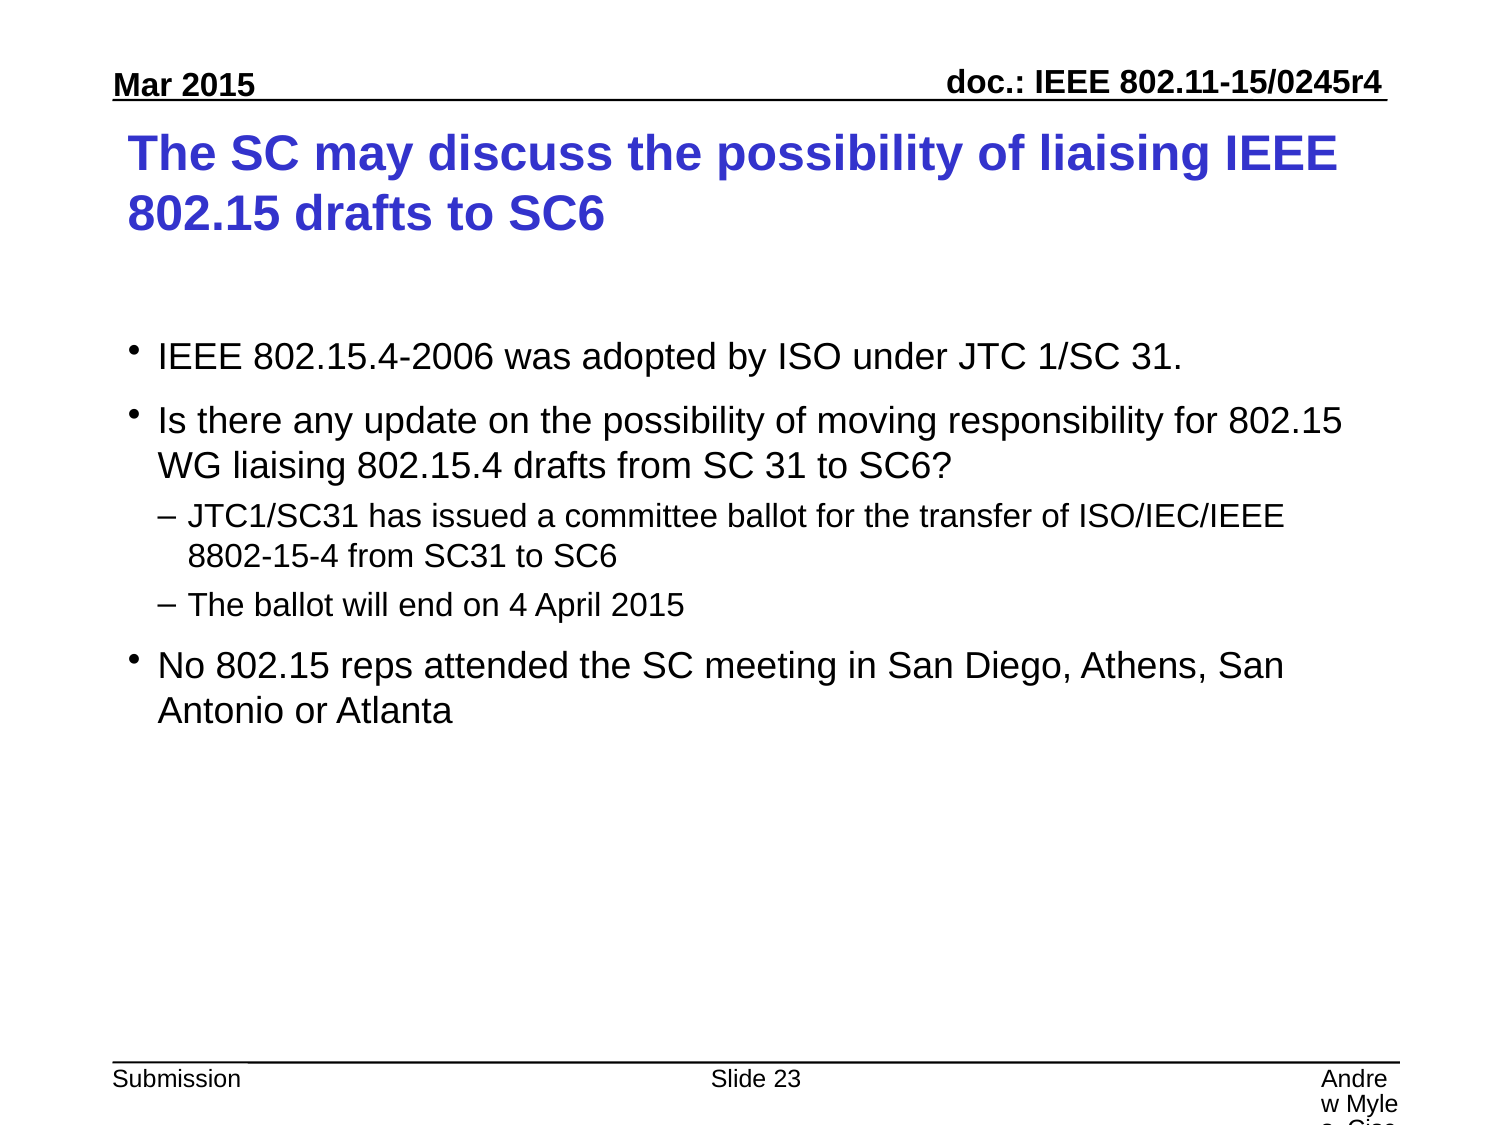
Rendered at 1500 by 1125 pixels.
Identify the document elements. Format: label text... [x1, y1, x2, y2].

list IEEE 802.15.4-2006 was adopted by ISO under JTC 1/SC 31. Is there any update on the possibility of moving responsibility for 802.15 WG liaising 802.15.4 drafts from SC 31 to SC6? JTC1/SC31 has issued a committee ballot for the transfer of ISO/IEC/IEEE 8802-15-4 from SC31 to SC6 The ballot will end on 4 April 2015 No 802.15 reps attended the SC meeting in San Diego, Athens, San Antonio or Atlanta [112, 324, 1388, 1000]
title The SC may discuss the possibility of liaising IEEE 802.15 drafts to SC6 [112, 112, 1388, 288]
slide_number Slide 23 [709, 1061, 803, 1093]
footer Andrew Myles, Cisco [1320, 1061, 1402, 1093]
